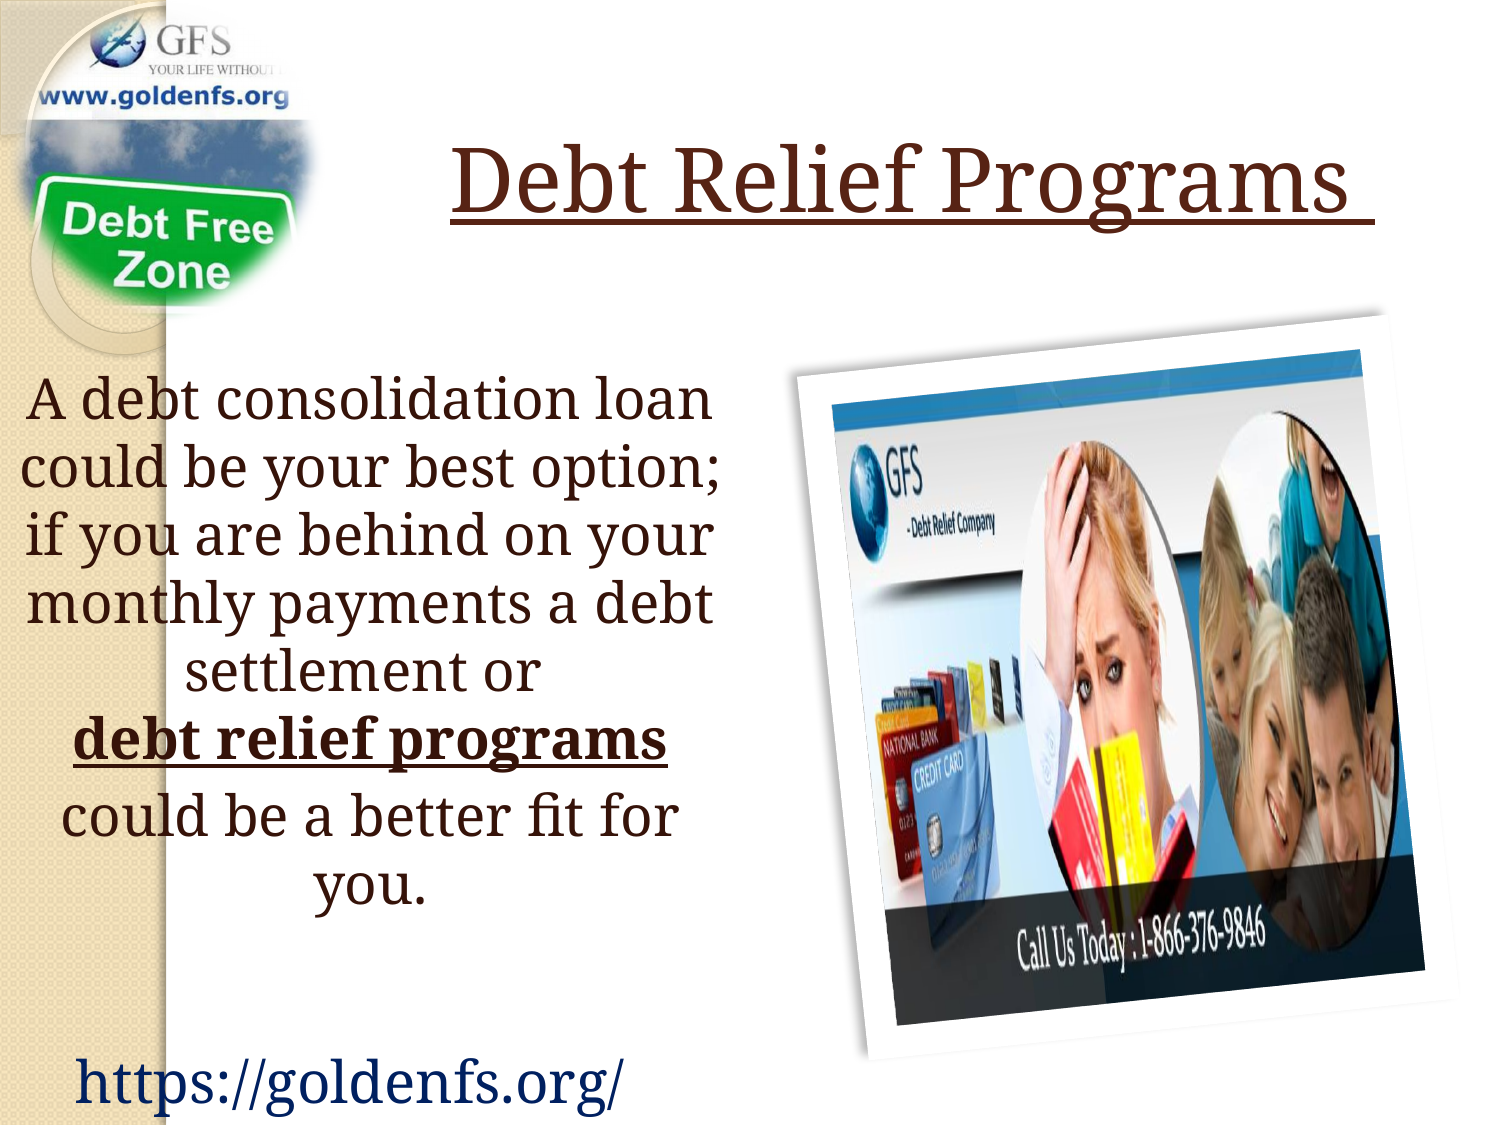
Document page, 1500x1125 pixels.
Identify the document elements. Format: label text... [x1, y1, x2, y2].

title Debt Relief Programs [375, 87, 1450, 238]
text_box https://goldenfs.org/ [24, 1037, 675, 1123]
picture [832, 350, 1425, 1025]
subtitle A debt consolidation loan could be your best option; if you are behind on your monthly payments a debt settlement or debt relief programs could be a better fit for you. [0, 362, 738, 975]
picture [0, 0, 326, 326]
